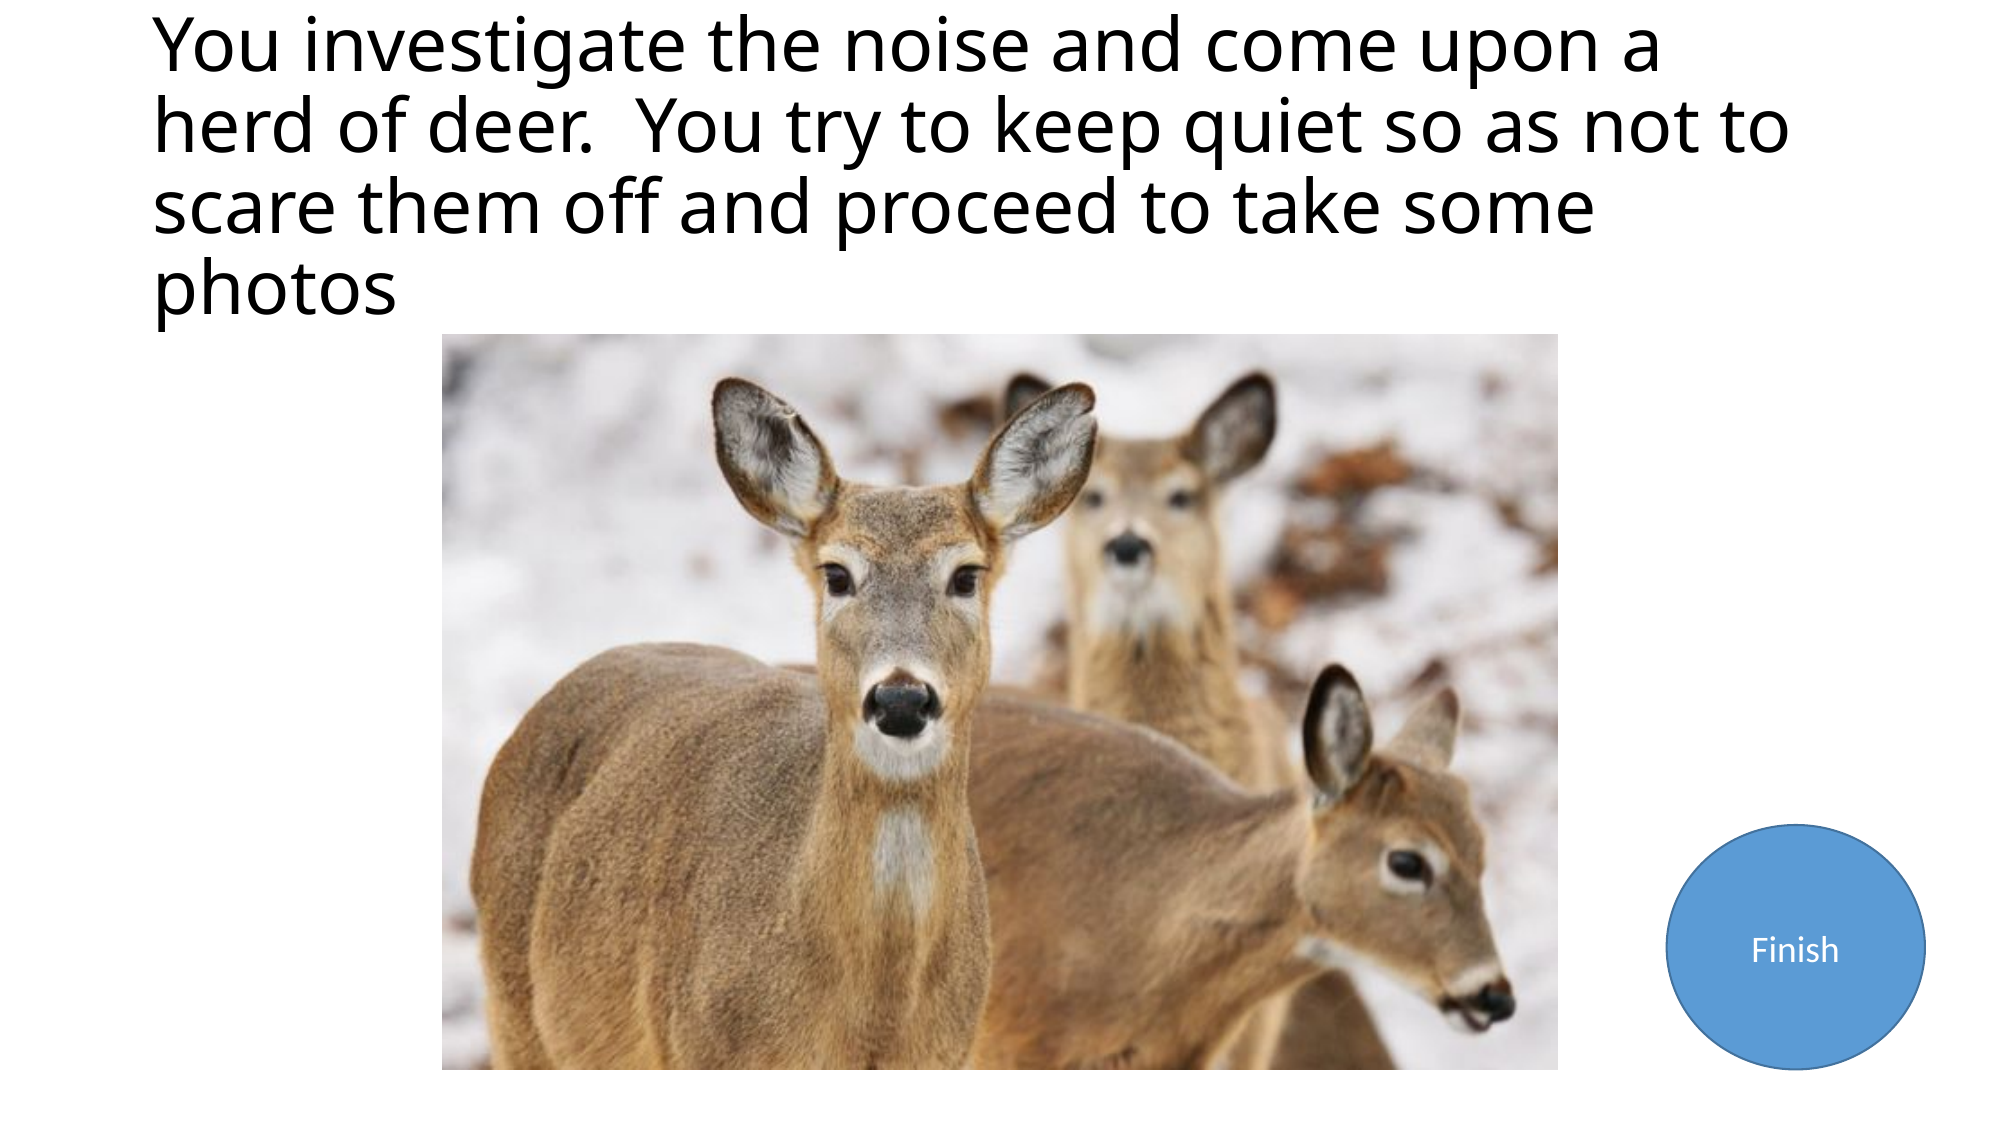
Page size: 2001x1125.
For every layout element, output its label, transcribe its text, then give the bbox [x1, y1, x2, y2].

title You investigate the noise and come upon a herd of deer. You try to keep quiet so as not to scare them off and proceed to take some photos [137, 59, 1863, 278]
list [442, 333, 1558, 1070]
text_box Finish [1665, 823, 1926, 1071]
